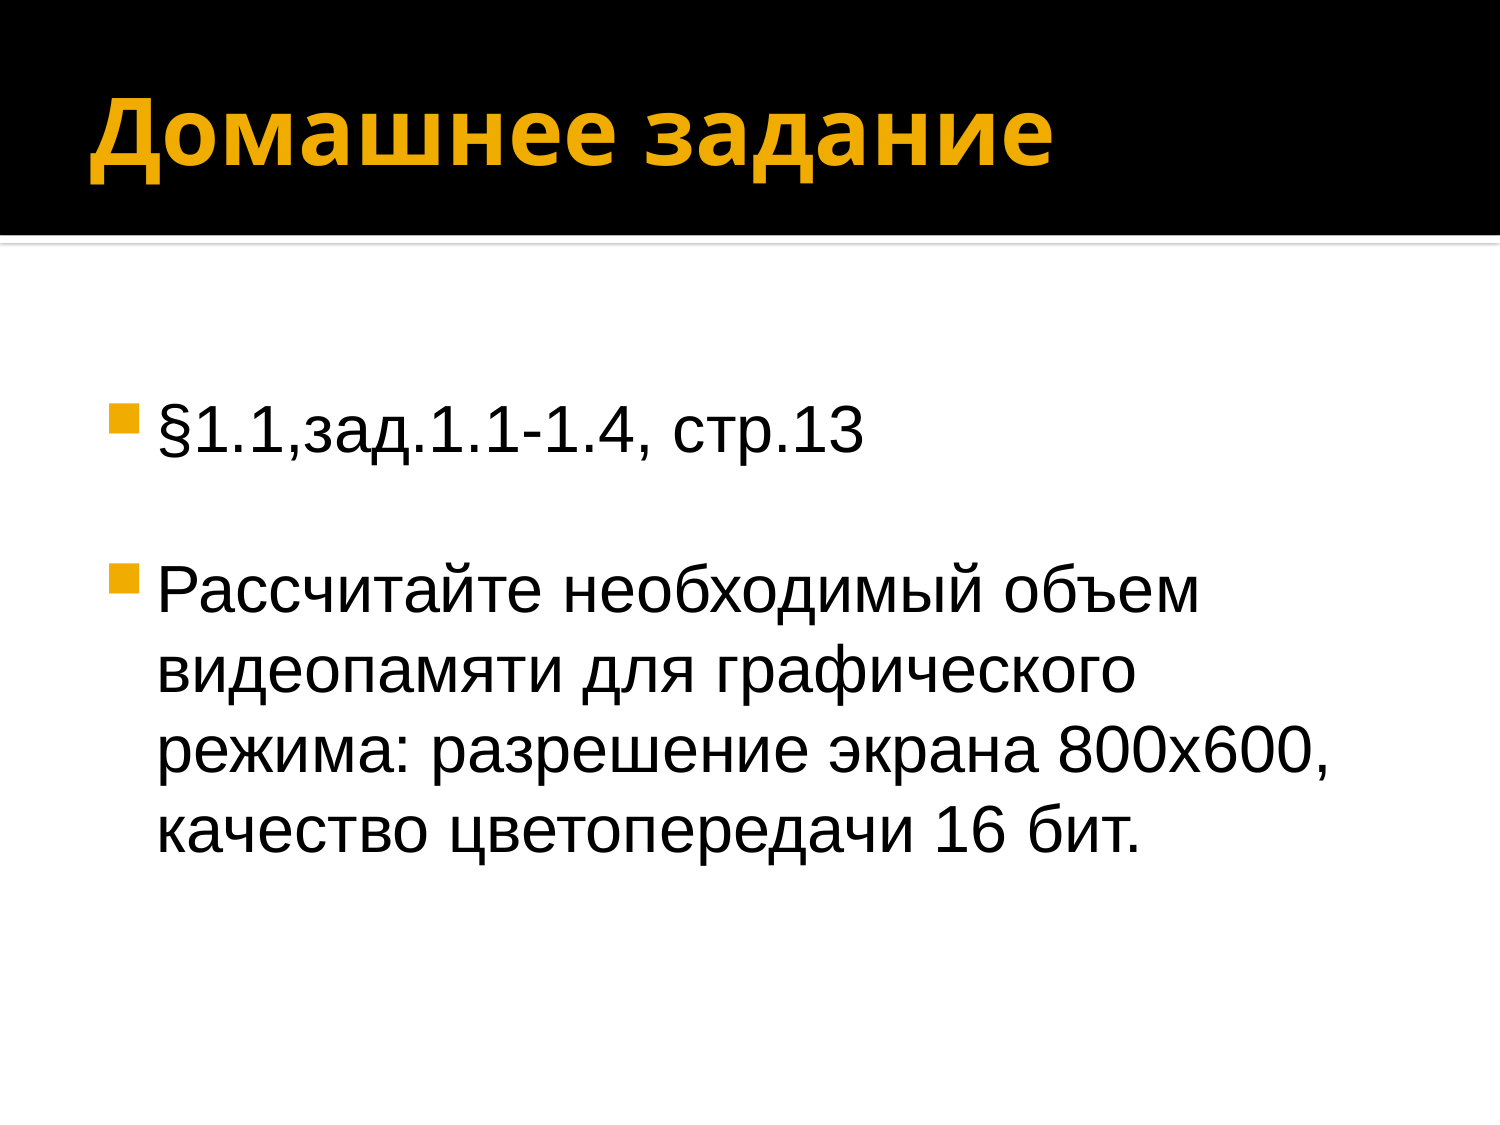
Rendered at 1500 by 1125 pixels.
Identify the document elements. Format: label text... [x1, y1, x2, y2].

title Домашнее задание [75, 25, 1425, 231]
list §1.1,зад.1.1-1.4, стр.13 Рассчитайте необходимый объем видеопамяти для графического режима: разрешение экрана 800х600, качество цветопередачи 16 бит. [75, 291, 1425, 1050]
